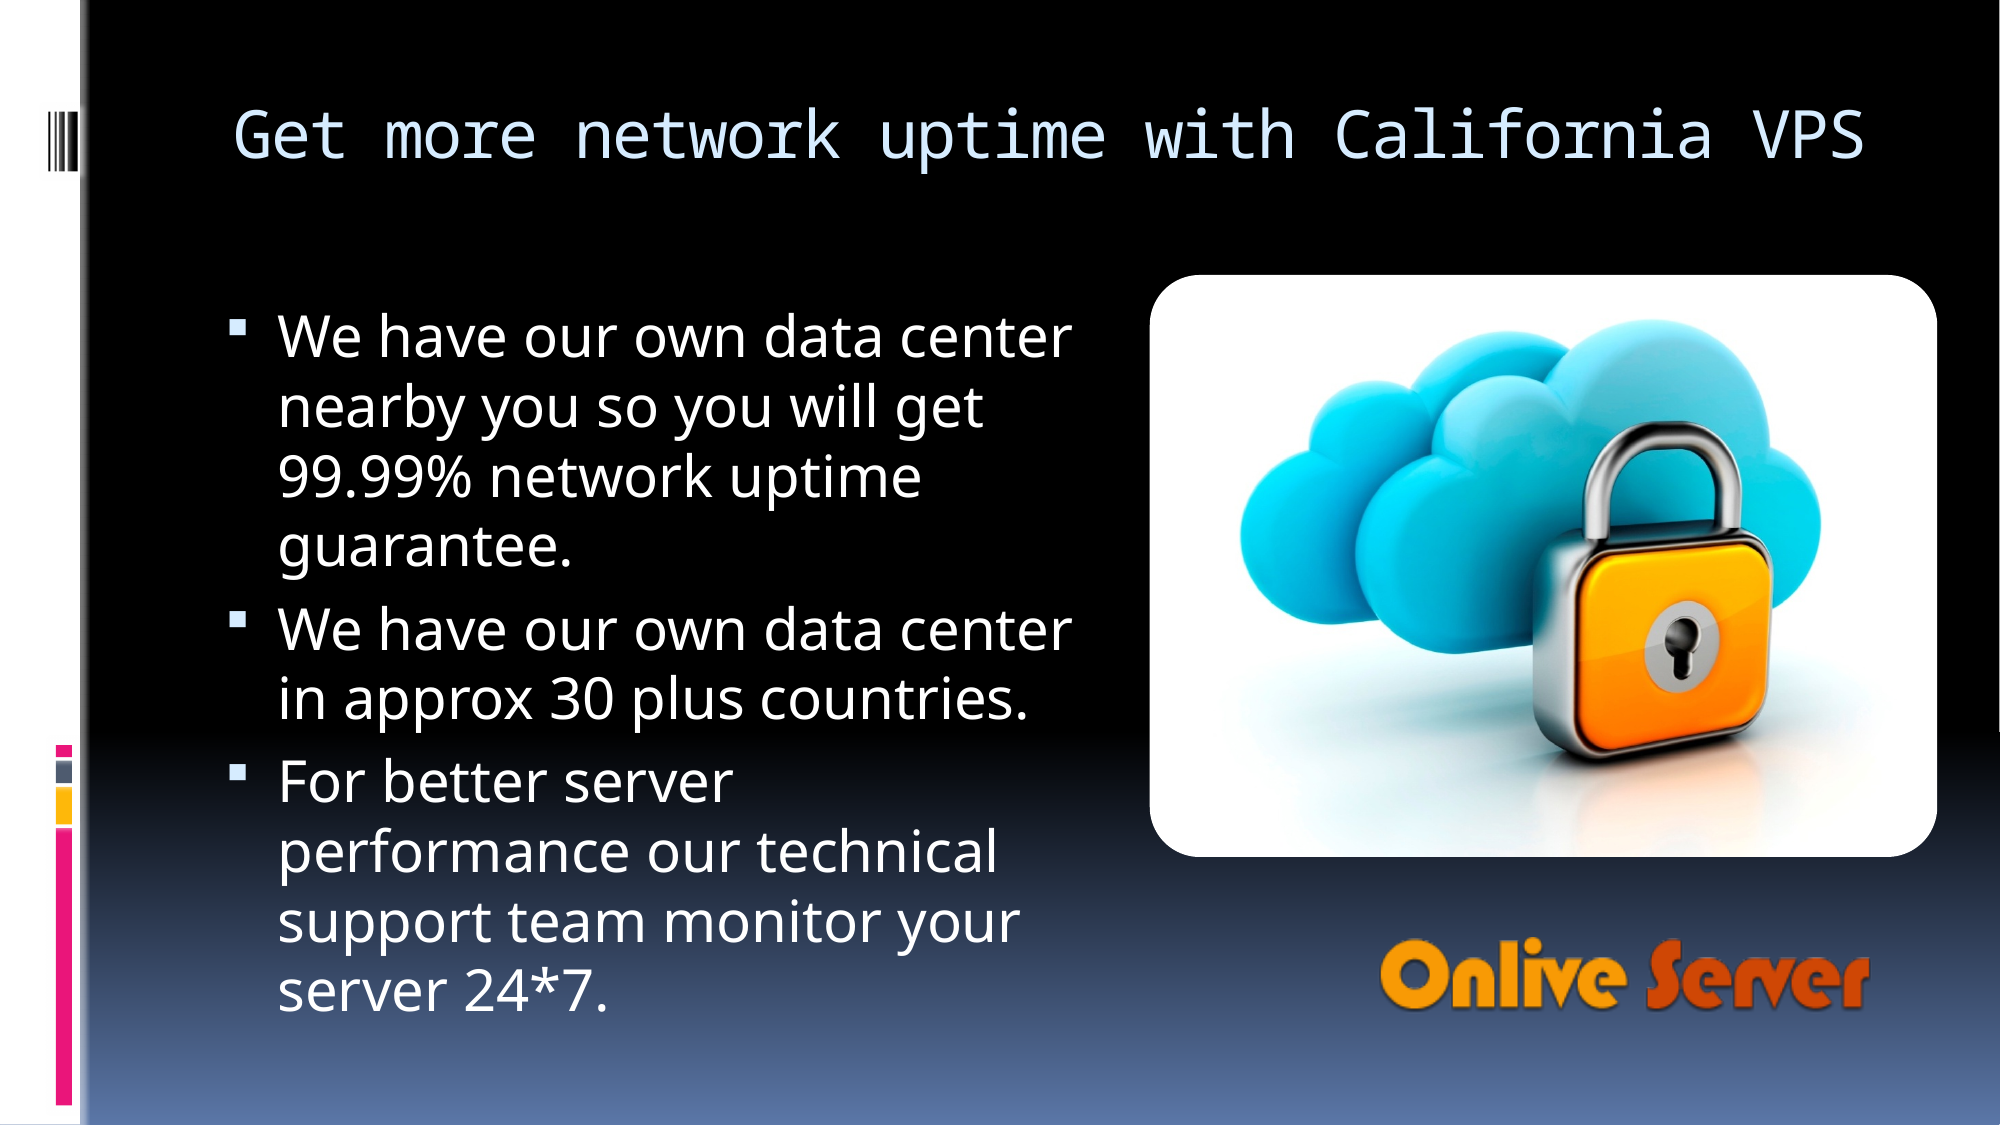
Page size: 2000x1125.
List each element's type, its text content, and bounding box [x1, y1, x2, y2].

list We have our own data center nearby you so you will get 99.99% network uptime guarantee. We have our own data center in approx 30 plus countries. For better server performance our technical support team monitor your server 24*7. [199, 292, 1100, 1043]
title Get more network uptime with California VPS [199, 83, 1900, 234]
picture [1361, 937, 1889, 1021]
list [1149, 274, 1938, 858]
